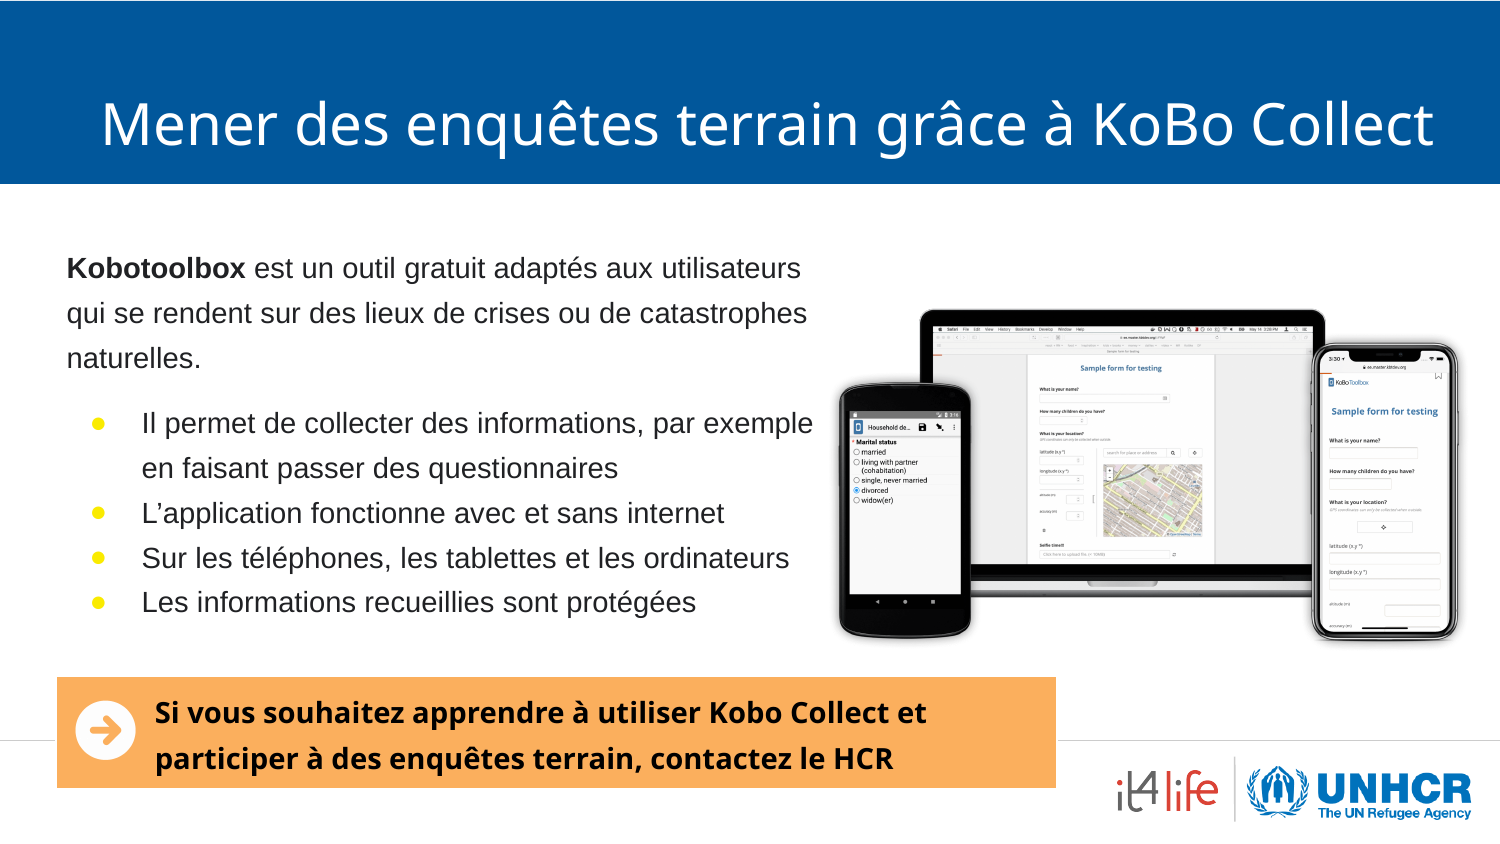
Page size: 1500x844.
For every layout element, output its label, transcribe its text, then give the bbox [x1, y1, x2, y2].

text_box [0, 0, 1500, 184]
title Mener des enquêtes terrain grâce à KoBo Collect [100, 33, 1439, 158]
table_header Si vous souhaitez apprendre à utiliser Kobo Collect et participer à des enquêtes terrain, contactez le HCR [57, 677, 1056, 788]
picture [0, 184, 1500, 844]
text_box Kobotoolbox est un outil gratuit adaptés aux utilisateurs qui se rendent sur des lieux de crises ou de catastrophes naturelles. Il permet de collecter des informations, par exemple en faisant passer des questionnaires L’application fonctionne avec et sans internet Sur les téléphones, les tablettes et les ordinateurs Les informations recueillies sont protégées [66, 237, 817, 675]
